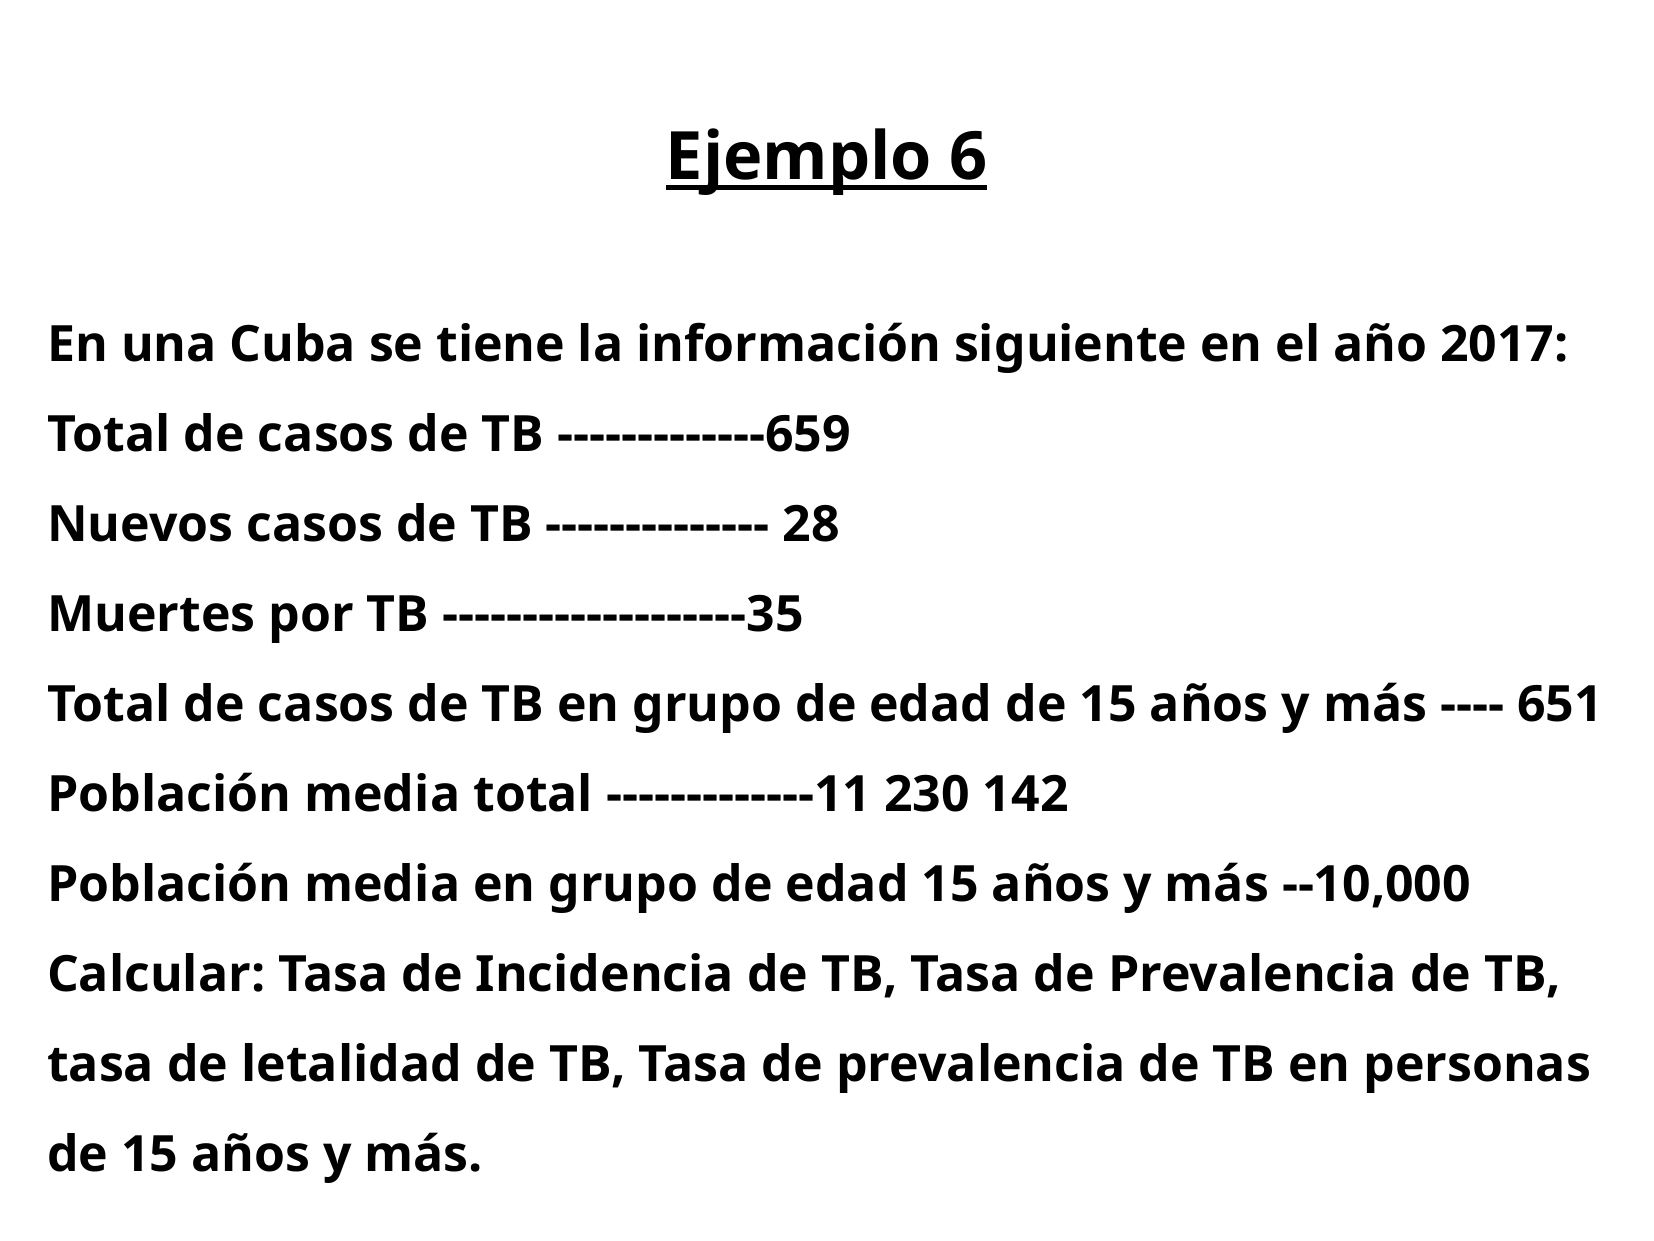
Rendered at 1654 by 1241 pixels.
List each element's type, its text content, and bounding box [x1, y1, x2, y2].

text_box En una Cuba se tiene la información siguiente en el año 2017: Total de casos de TB -------------659 Nuevos casos de TB -------------- 28 Muertes por TB -------------------35 Total de casos de TB en grupo de edad de 15 años y más ---- 651 Población media total -------------11 230 142 Población media en grupo de edad 15 años y más --10,000 Calcular: Tasa de Incidencia de TB, Tasa de Prevalencia de TB, tasa de letalidad de TB, Tasa de prevalencia de TB en personas de 15 años y más. [47, 236, 1624, 1194]
text_box Ejemplo 6 [82, 112, 1571, 193]
